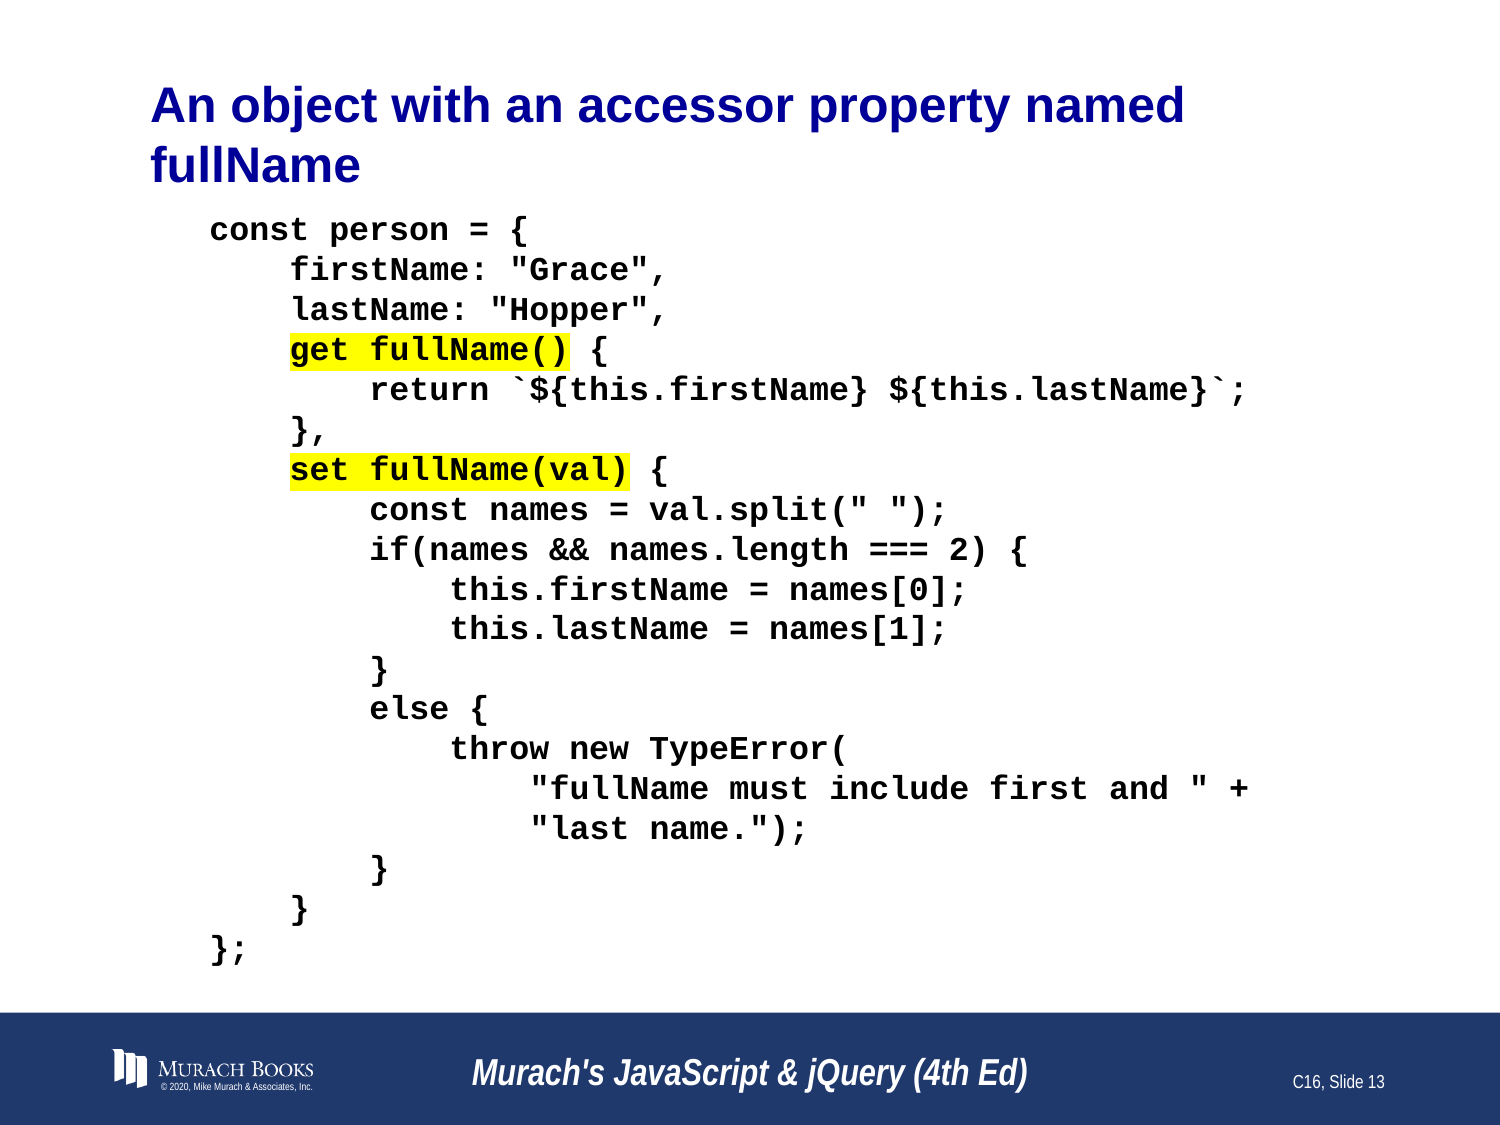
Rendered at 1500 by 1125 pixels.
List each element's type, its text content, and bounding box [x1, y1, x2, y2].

slide_number Murach's JavaScript & jQuery (4th Ed) [463, 1025, 1050, 1100]
slide_number C16, Slide 13 [1087, 1025, 1400, 1100]
list const person = { firstName: "Grace", lastName: "Hopper", get fullName() { return `${this.firstName} ${this.lastName}`; }, set fullName(val) { const names = val.split(" "); if(names && names.length === 2) { this.firstName = names[0]; this.lastName = names[1]; } else { throw new TypeError( "fullName must include first and " + "last name."); } } }; [137, 200, 1350, 1000]
title An object with an accessor property named fullName [150, 72, 1350, 194]
footer © 2020, Mike Murach & Associates, Inc. [12, 1025, 463, 1100]
